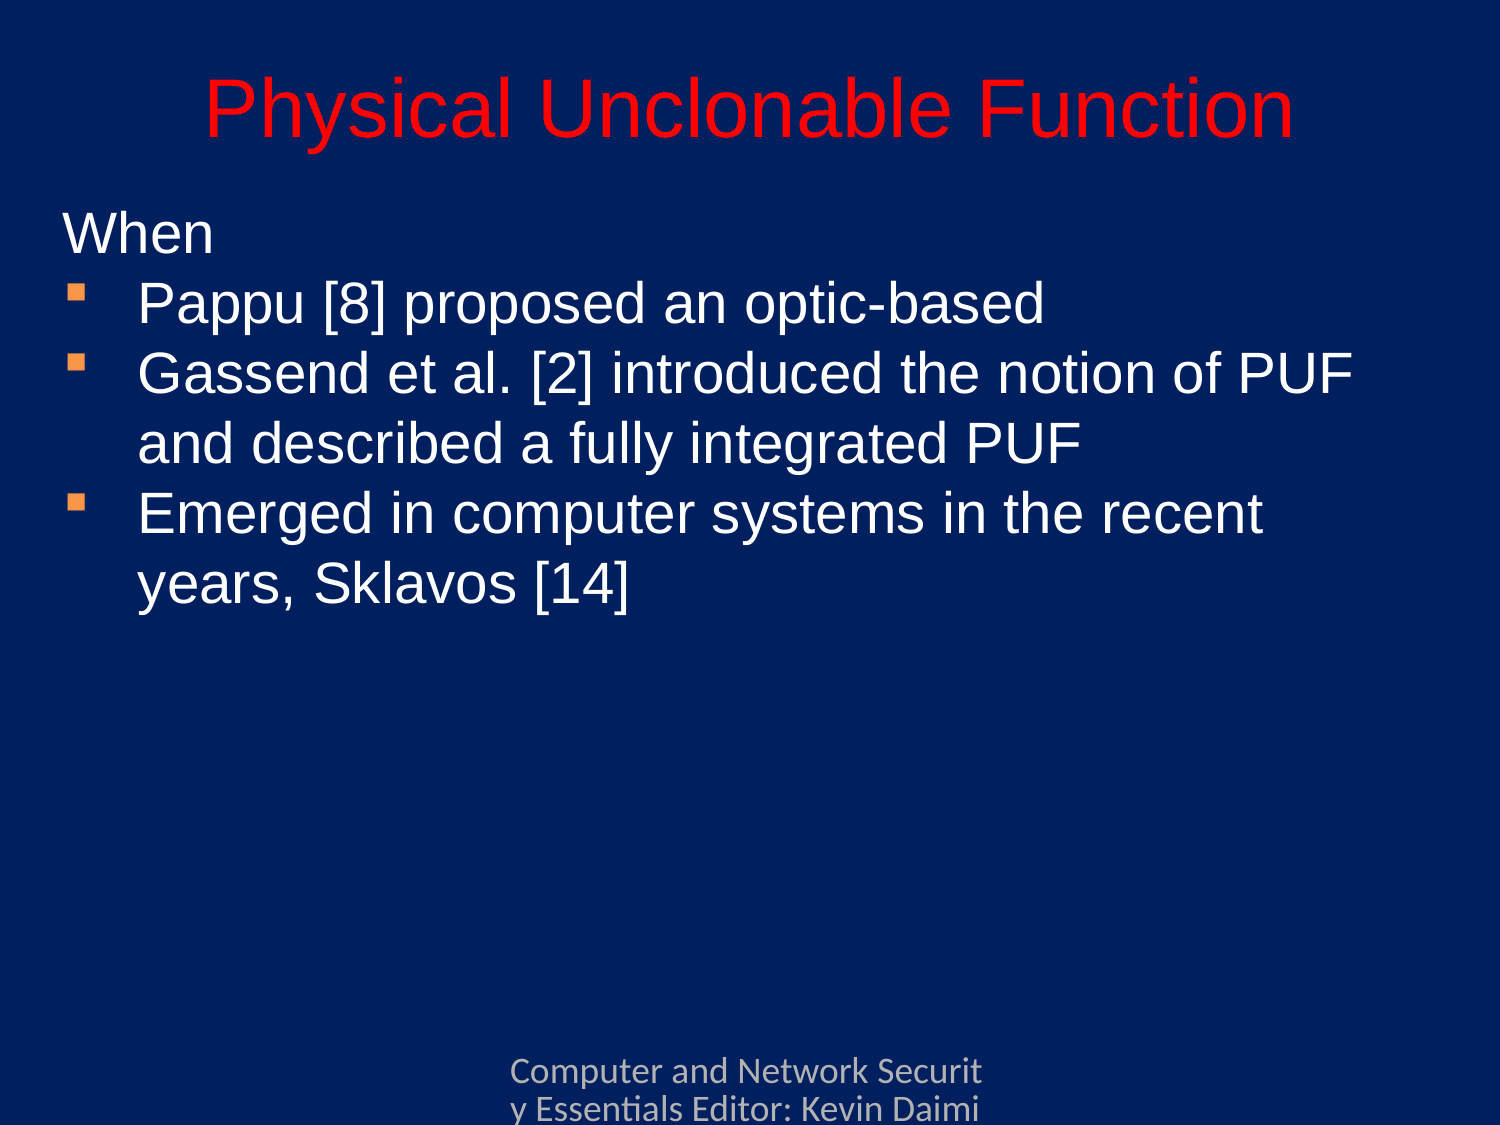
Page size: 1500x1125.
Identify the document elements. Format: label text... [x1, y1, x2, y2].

footer Computer and Network Security Essentials Editor: Kevin Daimi Associate Editors: Guillermo Francia, Levent Ertaul, Luis H. Encinas, Eman El-Sheikh Published by Springer [510, 1046, 990, 1103]
list When Pappu [8] proposed an optic-based Gassend et al. [2] introduced the notion of PUF and described a fully integrated PUF Emerged in computer systems in the recent years, Sklavos [14] [62, 195, 1437, 690]
title Physical Unclonable Function [44, 53, 1456, 155]
